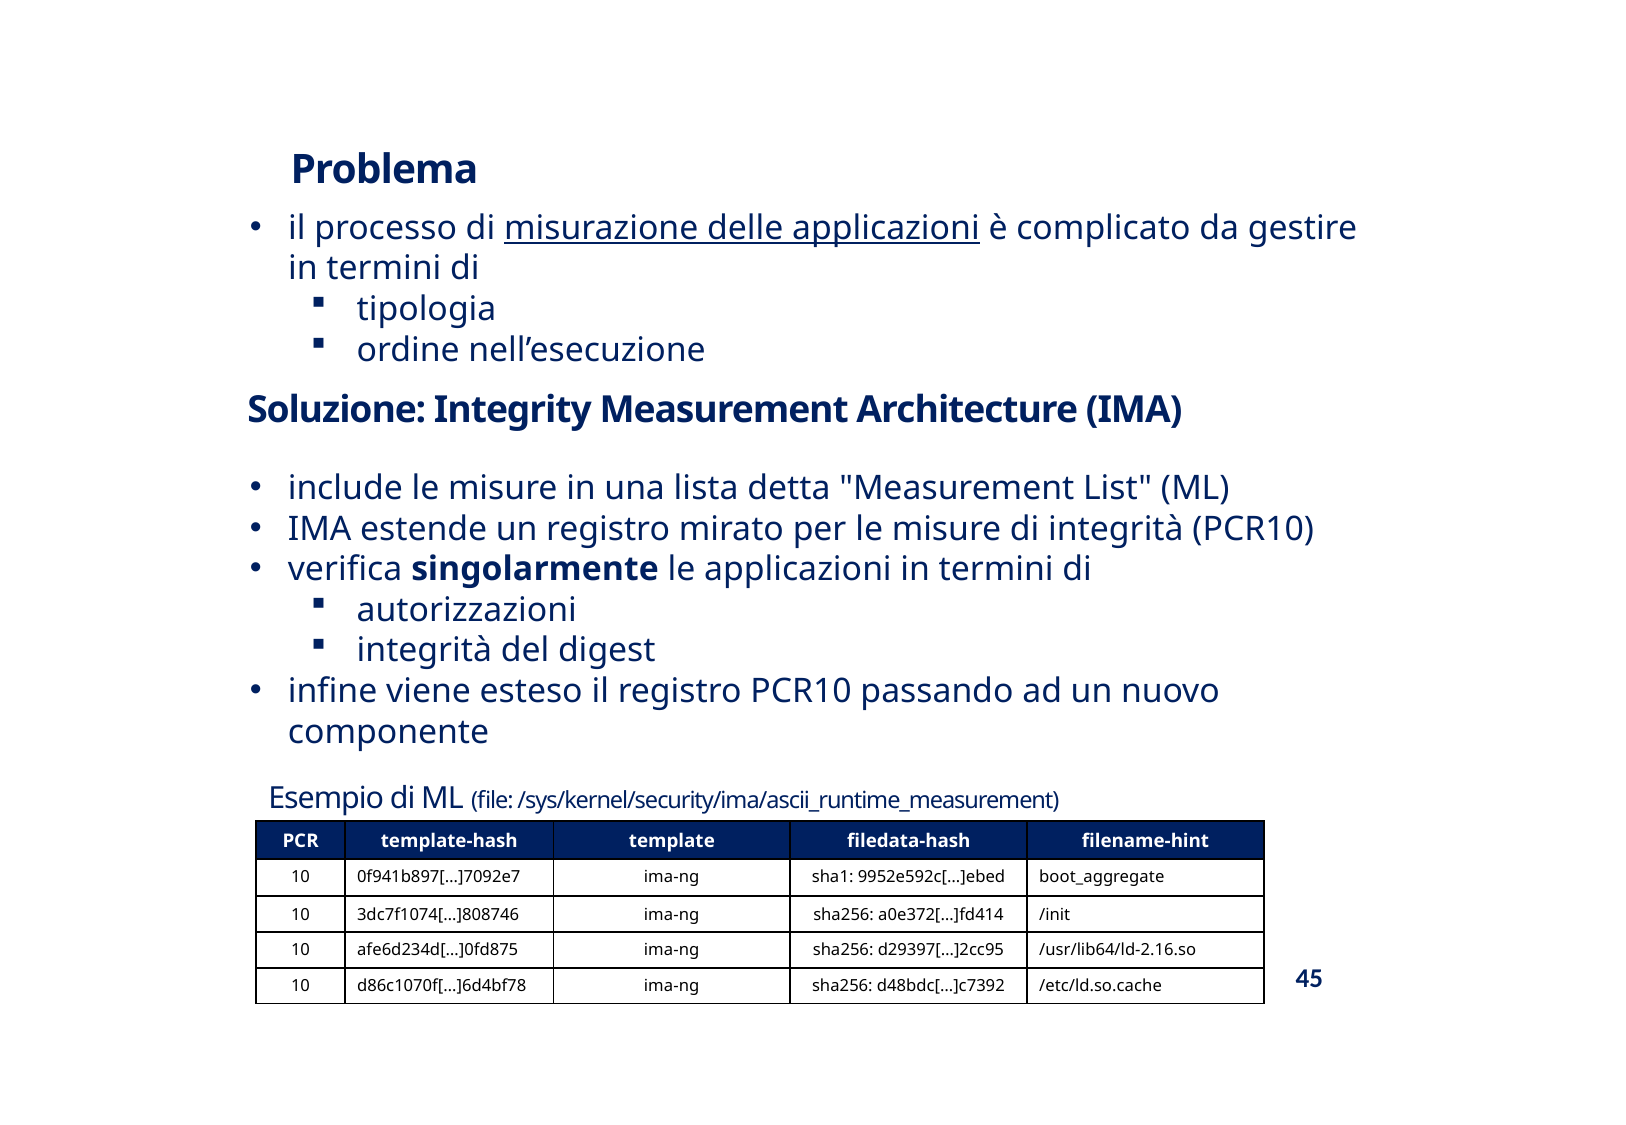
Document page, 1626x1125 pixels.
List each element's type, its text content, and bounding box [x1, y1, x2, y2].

table_cell /usr/lib64/ld-2.16.so [1028, 933, 1263, 967]
table_header template [554, 822, 789, 858]
table_cell ima-ng [554, 969, 789, 1003]
text_box Soluzione: Integrity Measurement Architecture (IMA) [235, 317, 1501, 437]
text_box Esempio di ML (file: /sys/kernel/security/ima/ascii_runtime_measurement) [256, 701, 1330, 821]
table_cell d86c1070f[…]6d4bf78 [346, 969, 553, 1003]
table_header PCR [257, 822, 344, 858]
text_box include le misure in una lista detta "Measurement List" (ML) IMA estende un registro mirato per le misure di integrità (PCR10) verifica singolarmente le applicazioni in termini di autorizzazioni integrità del digest infine viene esteso il registro PCR10 passando ad un nuovo componente [235, 458, 1434, 798]
table_cell 10 [257, 860, 344, 895]
table_header filename-hint [1028, 822, 1263, 858]
table_cell sha256: d48bdc[…]c7392 [791, 969, 1026, 1003]
table_cell 3dc7f1074[…]808746 [346, 897, 553, 931]
table_cell ima-ng [554, 897, 789, 931]
table_cell boot_aggregate [1028, 860, 1263, 895]
table_cell /etc/ld.so.cache [1028, 969, 1263, 1003]
table_header filedata-hash [791, 822, 1026, 858]
slide_number 45 [1265, 952, 1339, 1002]
table_cell sha256: a0e372[…]fd414 [791, 897, 1026, 931]
table_cell sha1: 9952e592c[…]ebed [791, 860, 1026, 895]
table_cell 10 [257, 897, 344, 931]
table_cell ima-ng [554, 860, 789, 895]
table_cell sha256: d29397[…]2cc95 [791, 933, 1026, 967]
table_cell /init [1028, 897, 1263, 931]
table_cell 10 [257, 933, 344, 967]
table_header template-hash [346, 822, 553, 858]
table_cell ima-ng [554, 933, 789, 967]
text_box Problema [278, 79, 1352, 198]
text_box il processo di misurazione delle applicazioni è complicato da gestire in termini di tipologia ordine nell’esecuzione [235, 198, 1410, 317]
table_cell afe6d234d[…]0fd875 [346, 933, 553, 967]
table_cell 0f941b897[…]7092e7 [346, 860, 553, 895]
table_cell 10 [257, 969, 344, 1003]
